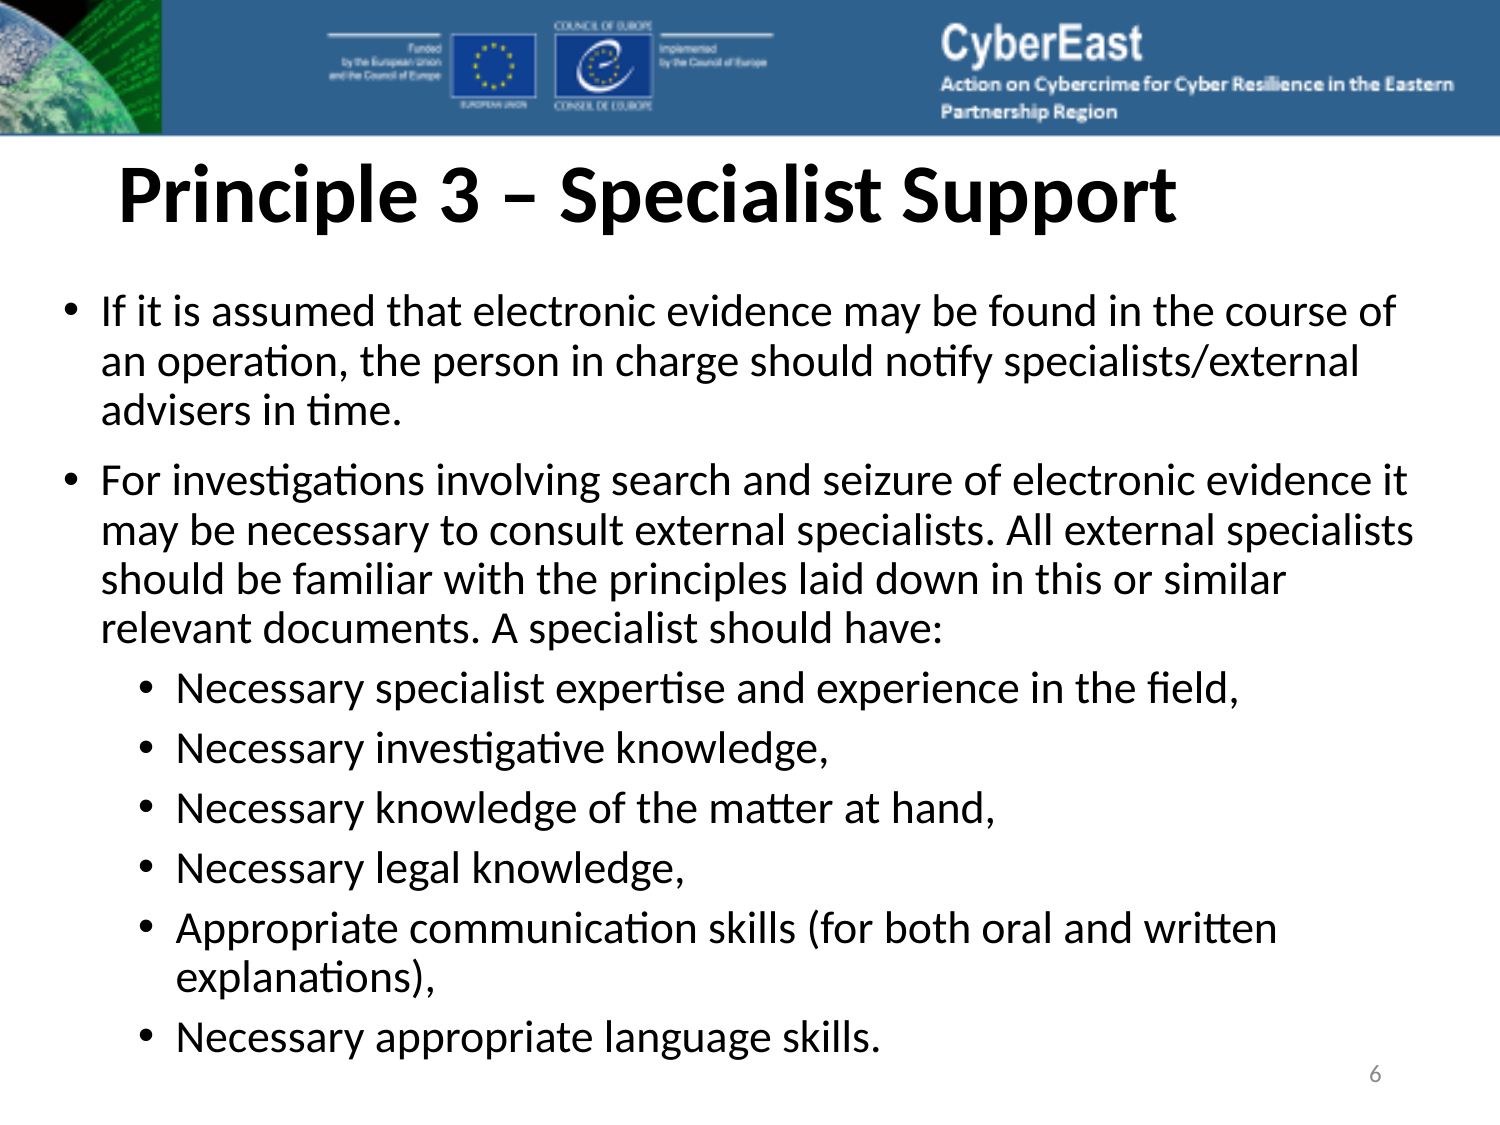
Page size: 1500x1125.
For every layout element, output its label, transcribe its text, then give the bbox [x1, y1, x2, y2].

slide_number 6 [1059, 1042, 1397, 1103]
title Principle 3 – Specialist Support [103, 111, 1397, 279]
picture [0, 0, 1500, 1125]
list If it is assumed that electronic evidence may be found in the course of an operation, the person in charge should notify specialists/external advisers in time. For investigations involving search and seizure of electronic evidence it may be necessary to consult external specialists. All external specialists should be familiar with the principles laid down in this or similar relevant documents. A specialist should have: Necessary specialist expertise and experience in the field, Necessary investigative knowledge, Necessary knowledge of the matter at hand, Necessary legal knowledge, Appropriate communication skills (for both oral and written explanations), Necessary appropriate language skills. [48, 279, 1457, 1090]
